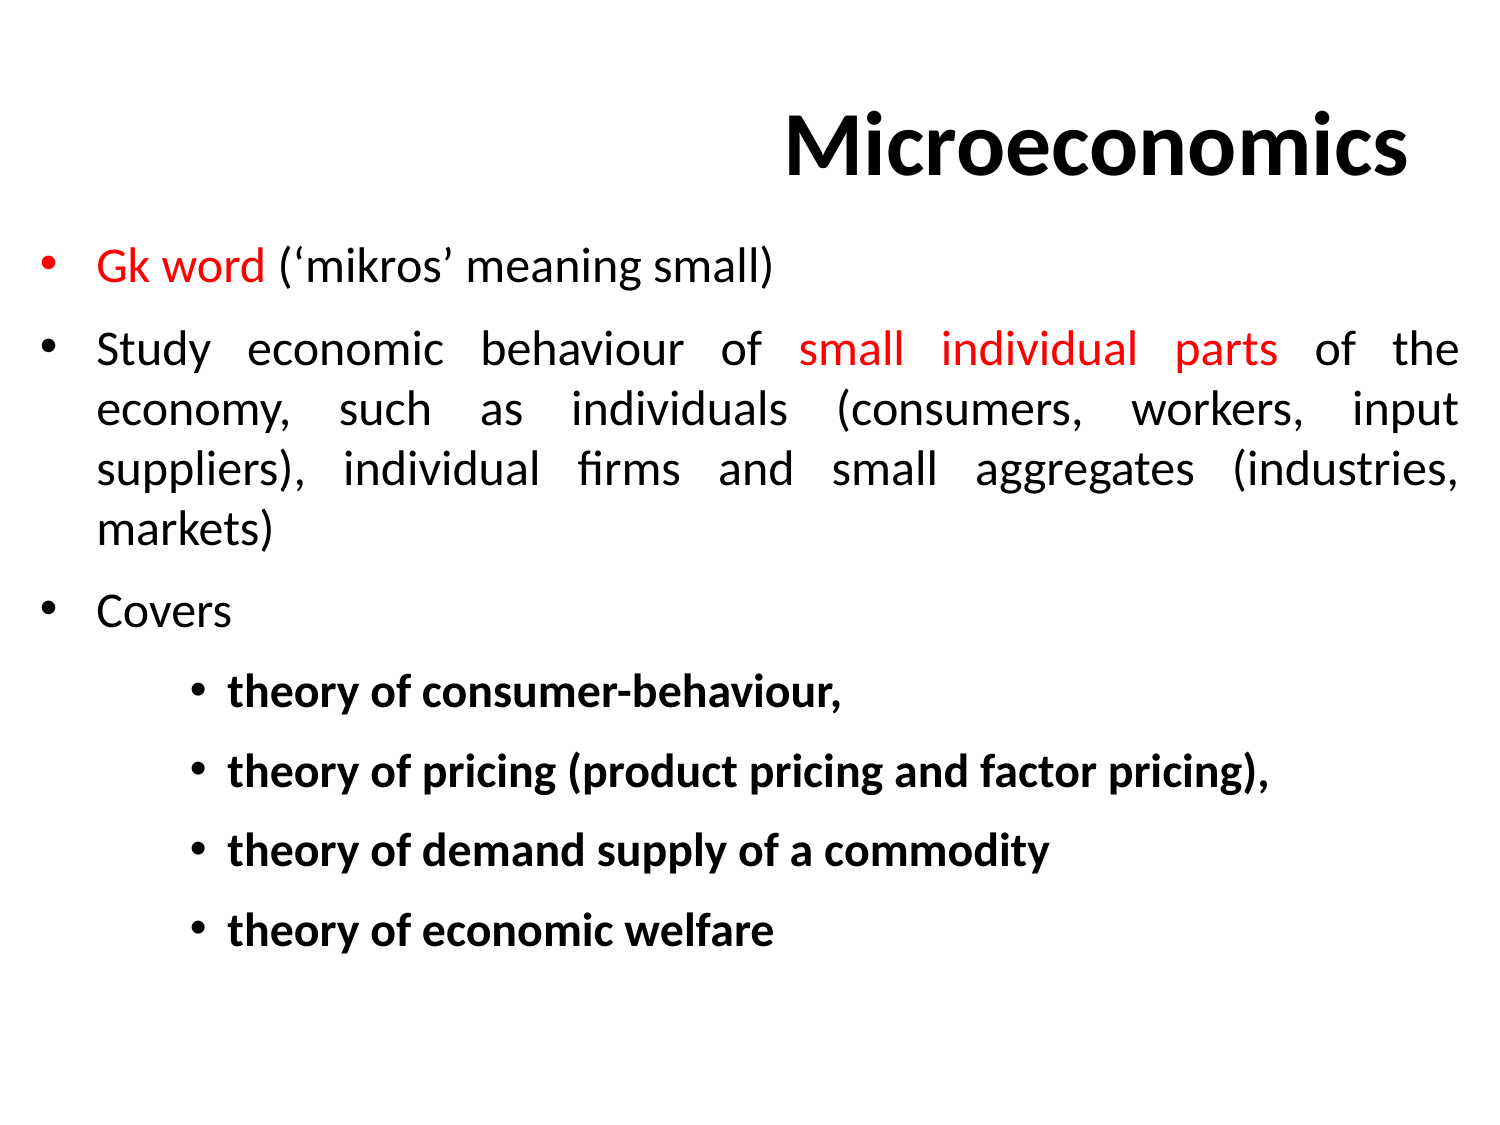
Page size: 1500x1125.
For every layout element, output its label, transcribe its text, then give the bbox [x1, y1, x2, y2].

title Microeconomics [75, 45, 1425, 224]
list Gk word (‘mikros’ meaning small) Study economic behaviour of small individual parts of the economy, such as individuals (consumers, workers, input suppliers), individual firms and small aggregates (industries, markets) Covers theory of consumer-behaviour, theory of pricing (product pricing and factor pricing), theory of demand supply of a commodity theory of economic welfare [24, 224, 1475, 1100]
